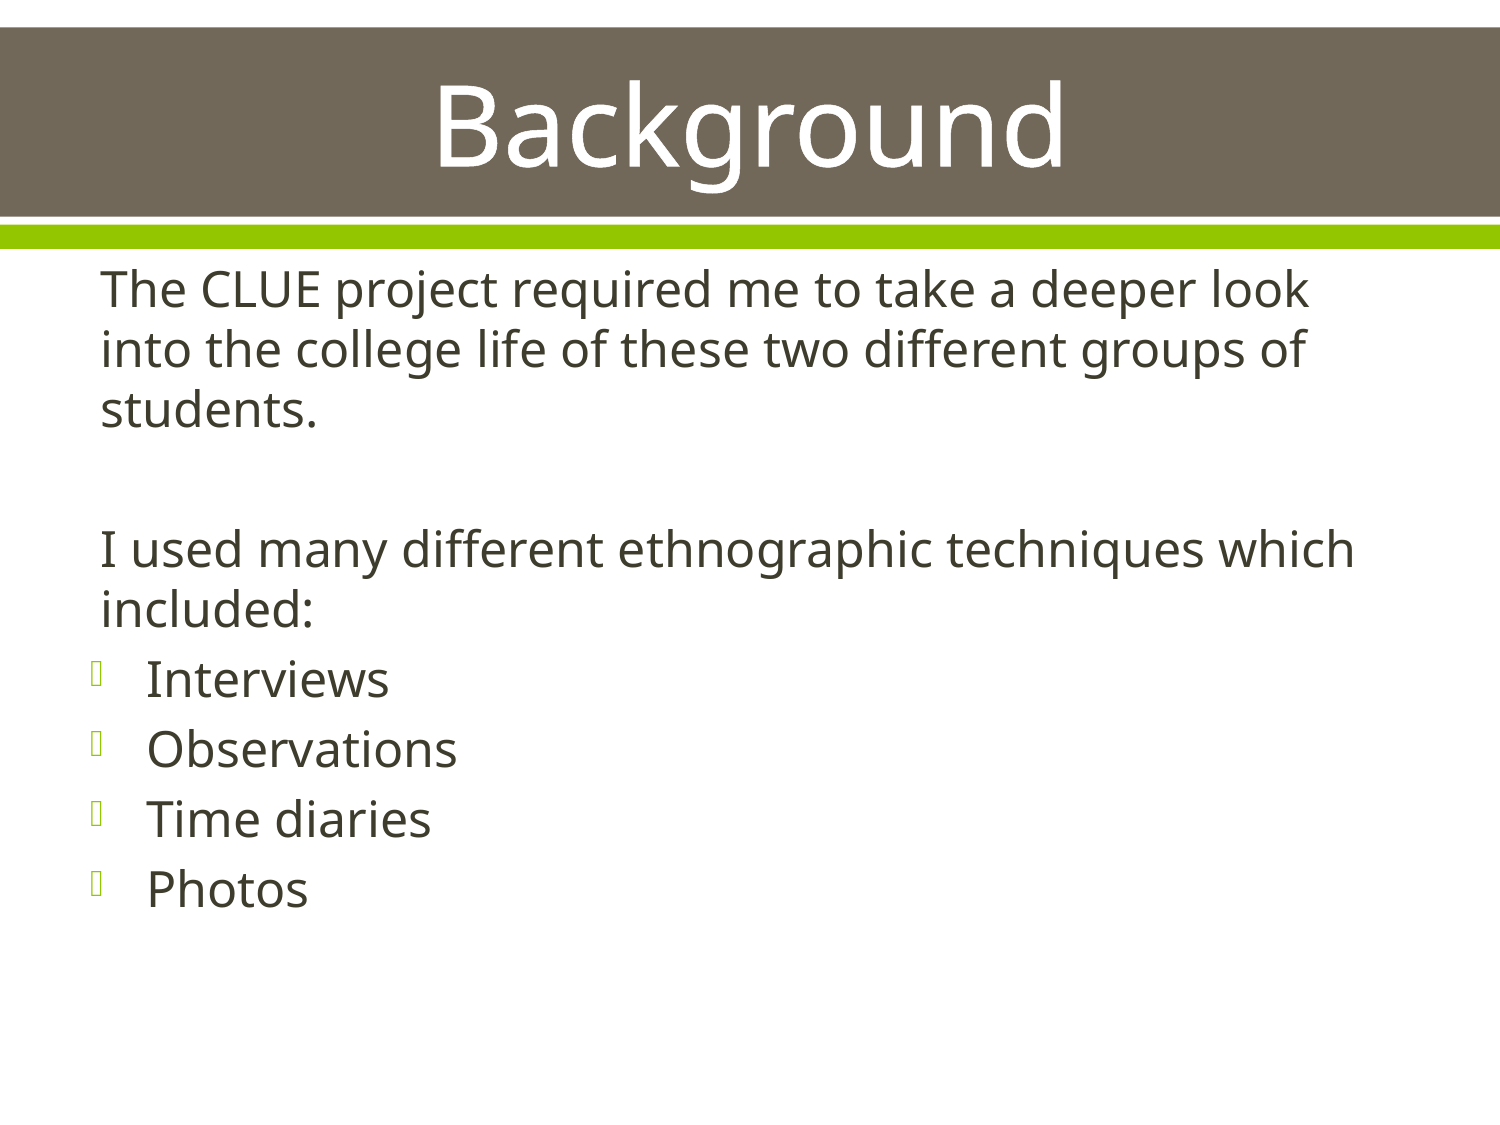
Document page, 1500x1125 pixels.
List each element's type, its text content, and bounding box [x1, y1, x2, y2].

list The CLUE project required me to take a deeper look into the college life of these two different groups of students. I used many different ethnographic techniques which included: Interviews Observations Time diaries Photos [75, 249, 1425, 1059]
title Background [75, 29, 1425, 213]
